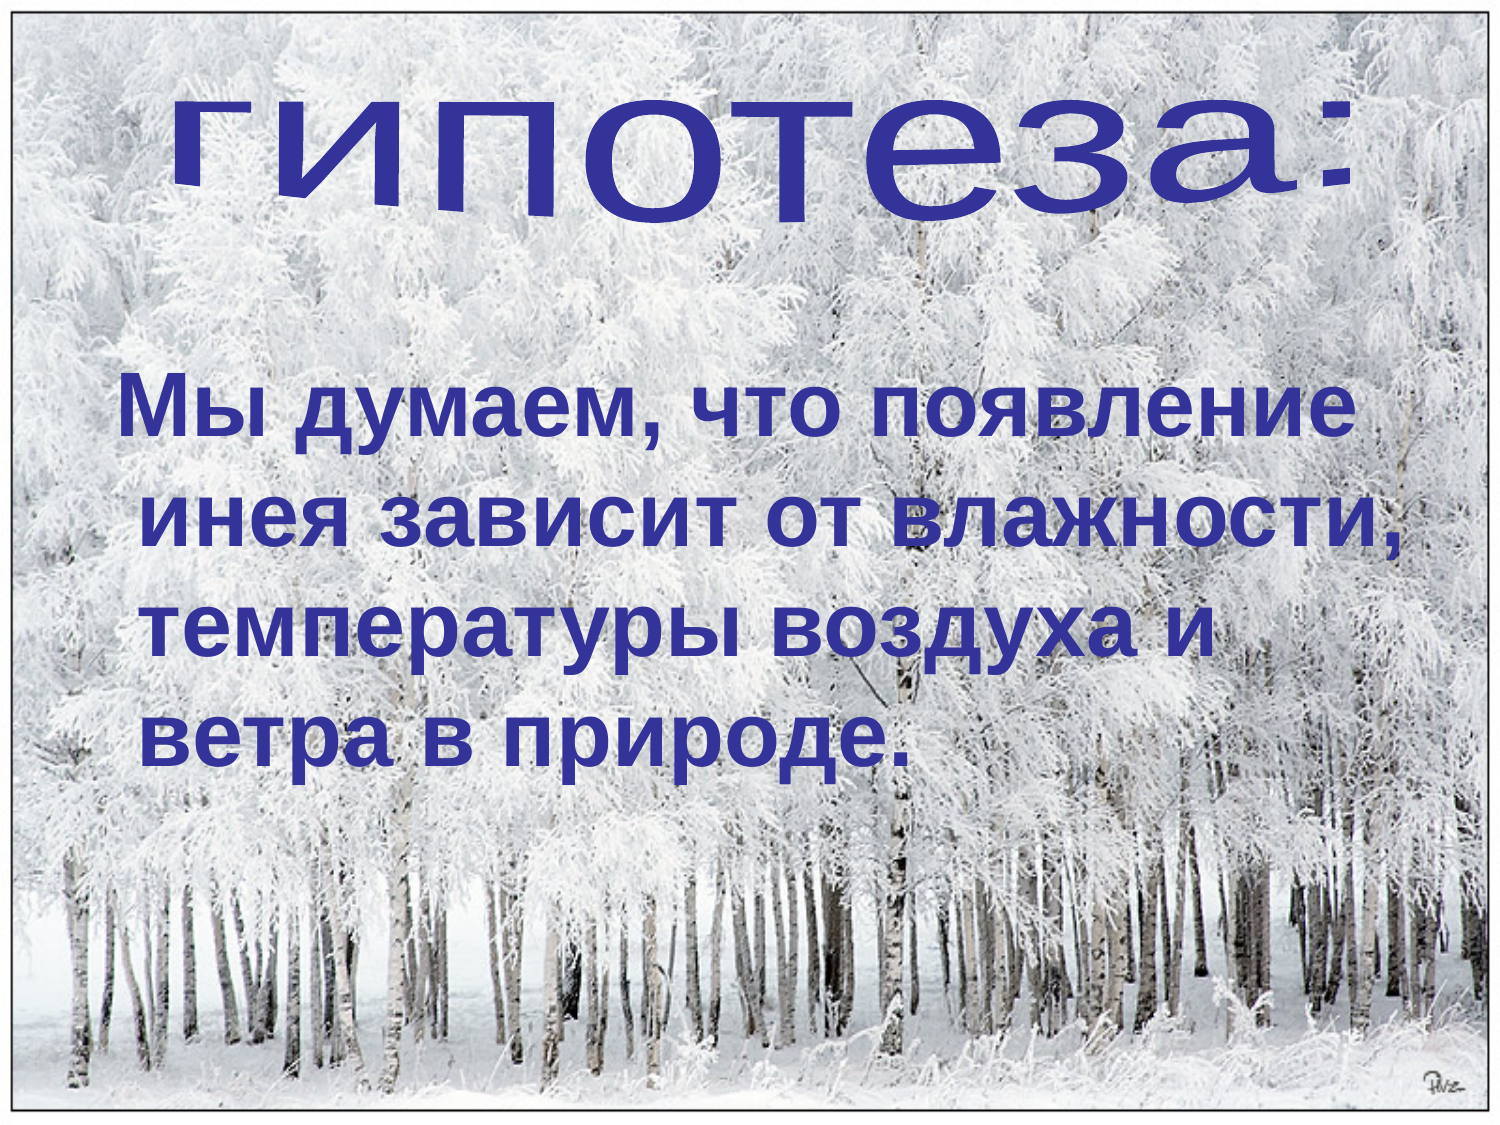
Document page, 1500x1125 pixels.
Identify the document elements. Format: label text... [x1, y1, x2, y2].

picture [0, 1076, 1500, 1125]
list Мы думаем, что появление инея зависит от влажности, температуры воздуха и ветра в природе. [0, 337, 1500, 1076]
picture [0, 0, 1500, 337]
